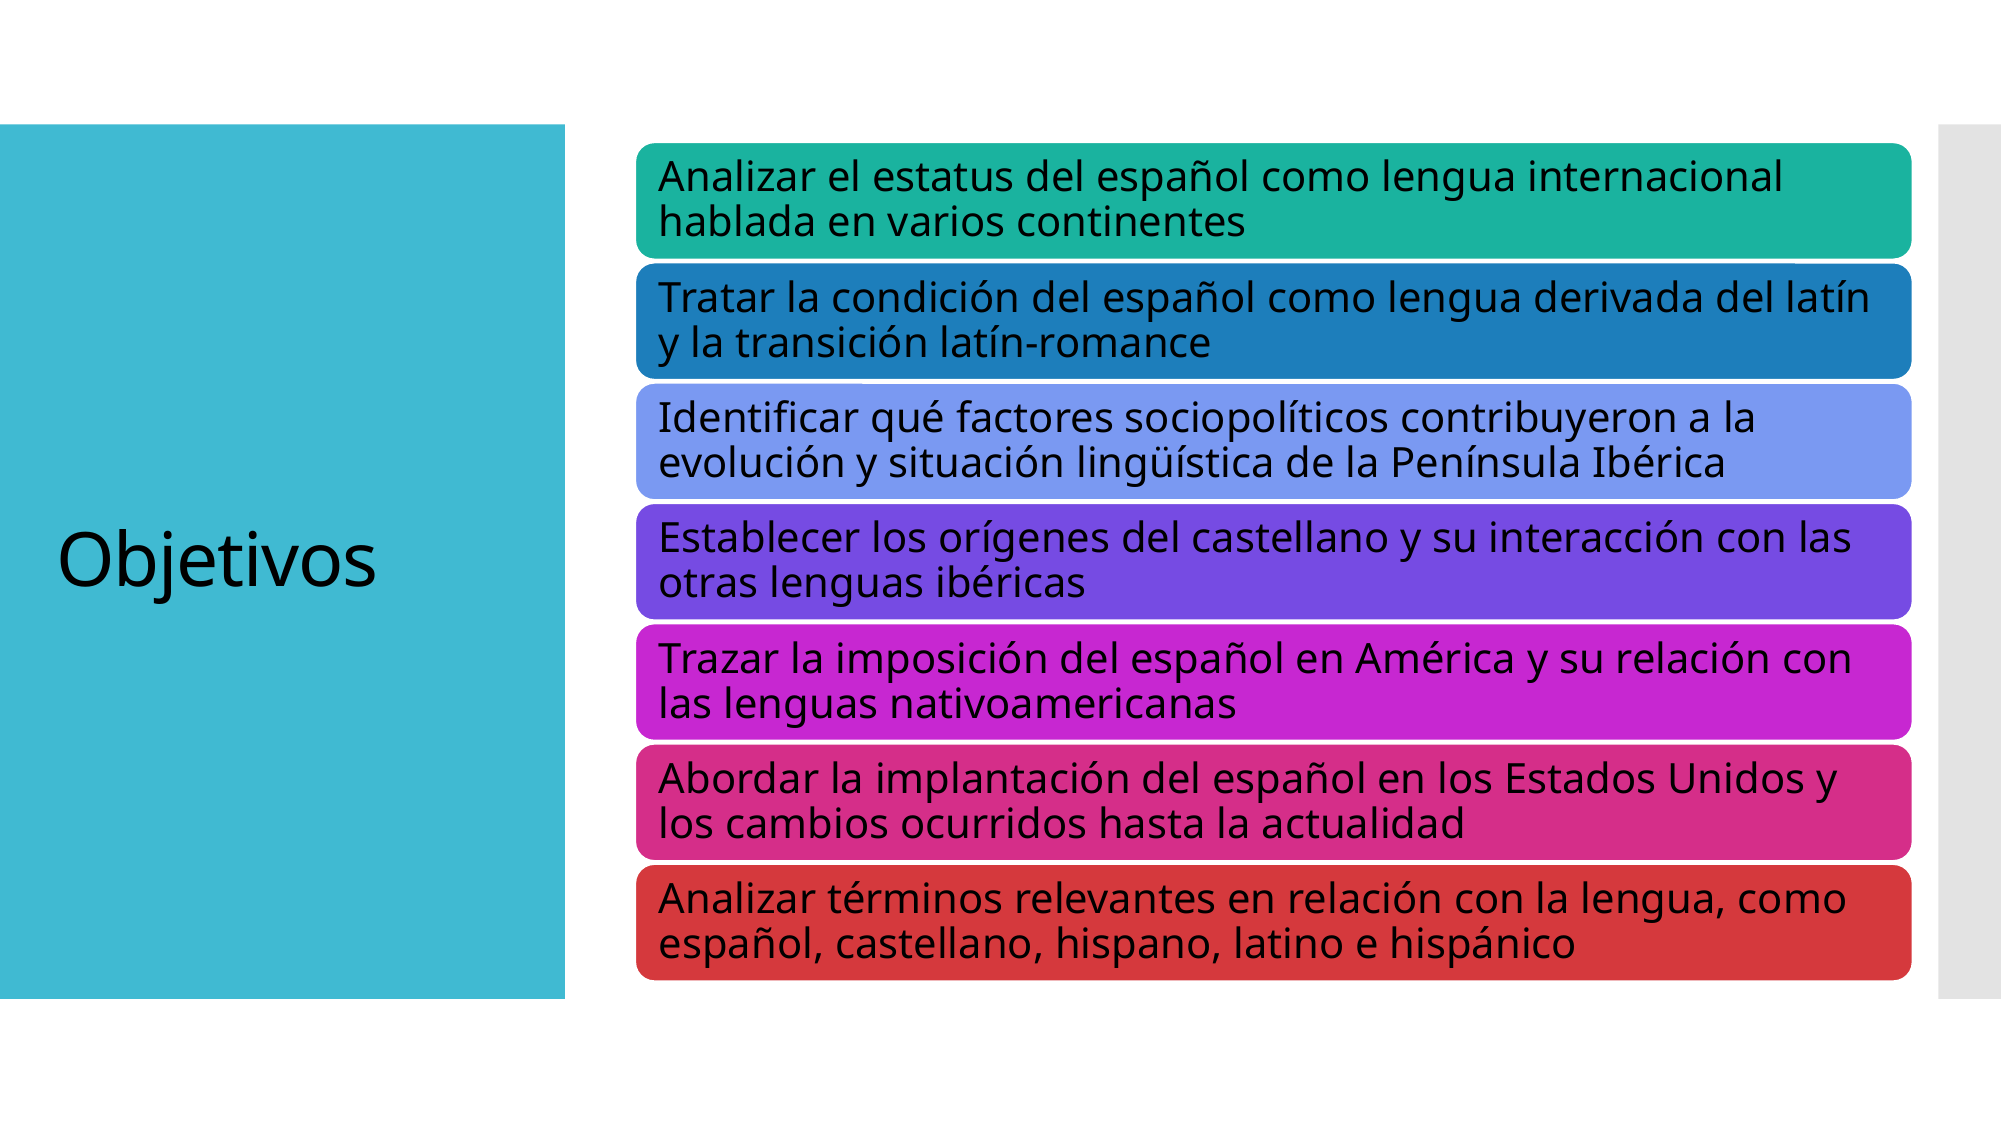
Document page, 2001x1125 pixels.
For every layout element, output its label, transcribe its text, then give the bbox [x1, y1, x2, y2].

title Objetivos [41, 184, 525, 940]
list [634, 141, 1914, 982]
